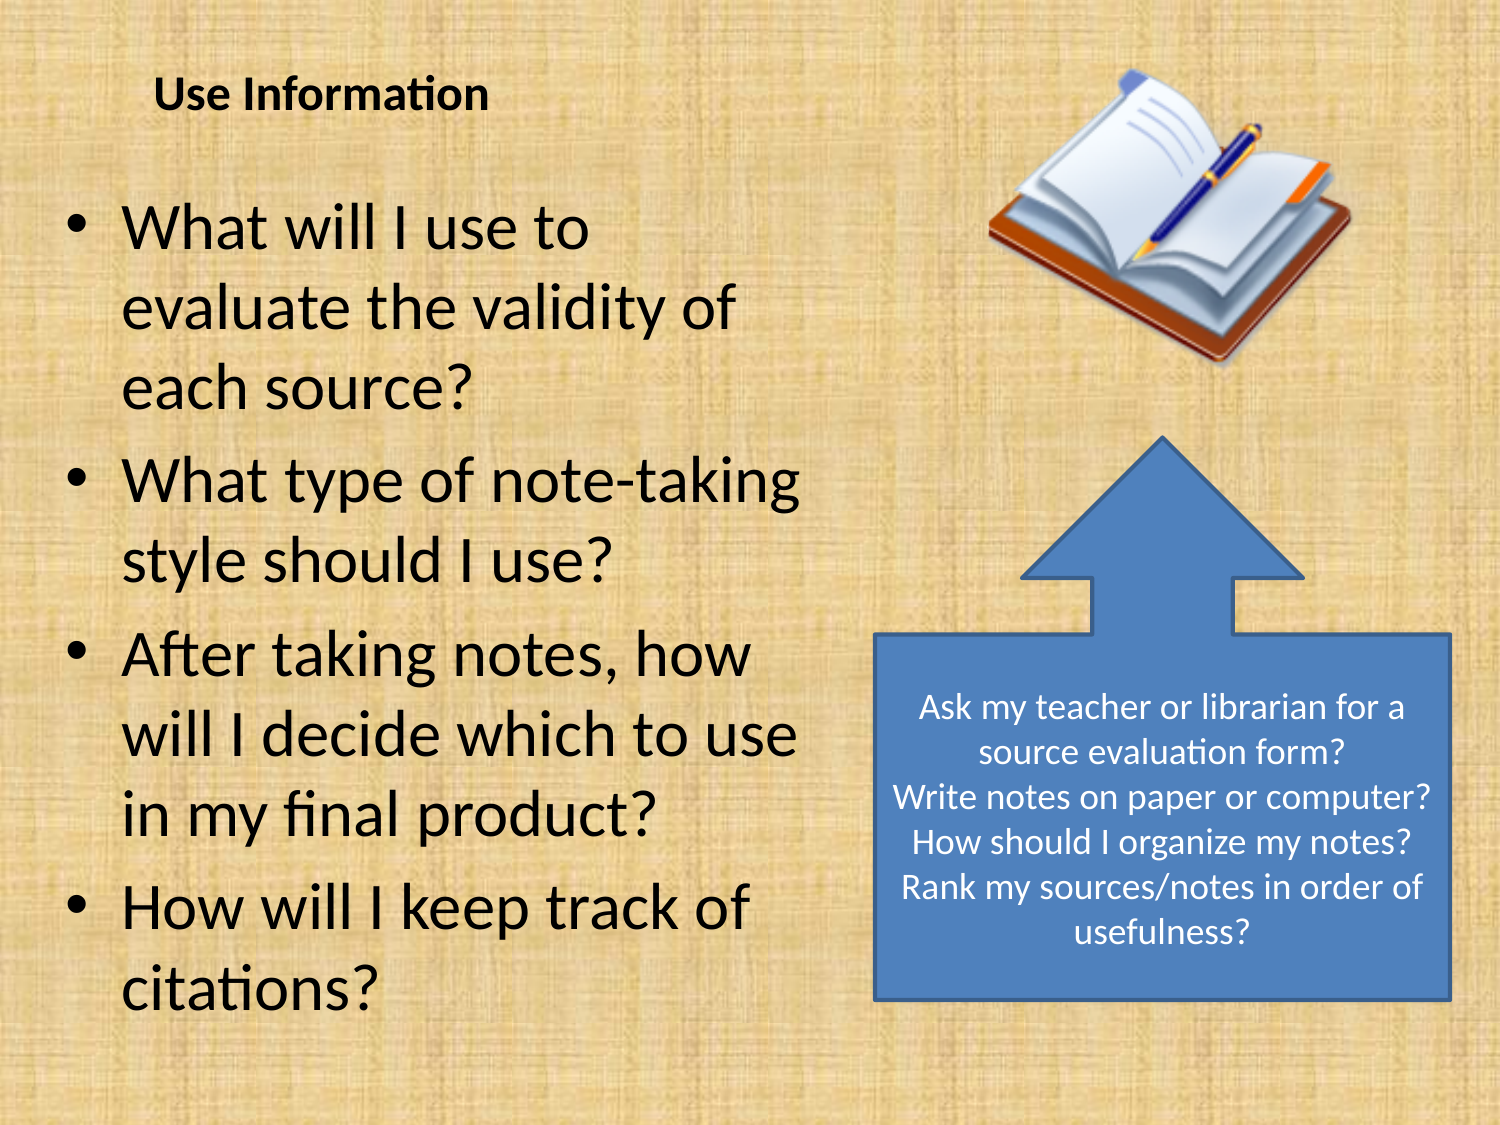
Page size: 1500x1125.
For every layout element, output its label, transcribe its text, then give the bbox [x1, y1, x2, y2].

title Use Information [75, 24, 569, 156]
text_box Ask my teacher or librarian for a source evaluation form? Write notes on paper or computer? How should I organize my notes? Rank my sources/notes in order of usefulness? [872, 435, 1453, 1003]
picture [0, 0, 1500, 1125]
list What will I use to evaluate the validity of each source? What type of note-taking style should I use? After taking notes, how will I decide which to use in my final product? How will I keep track of citations? [50, 174, 838, 1050]
